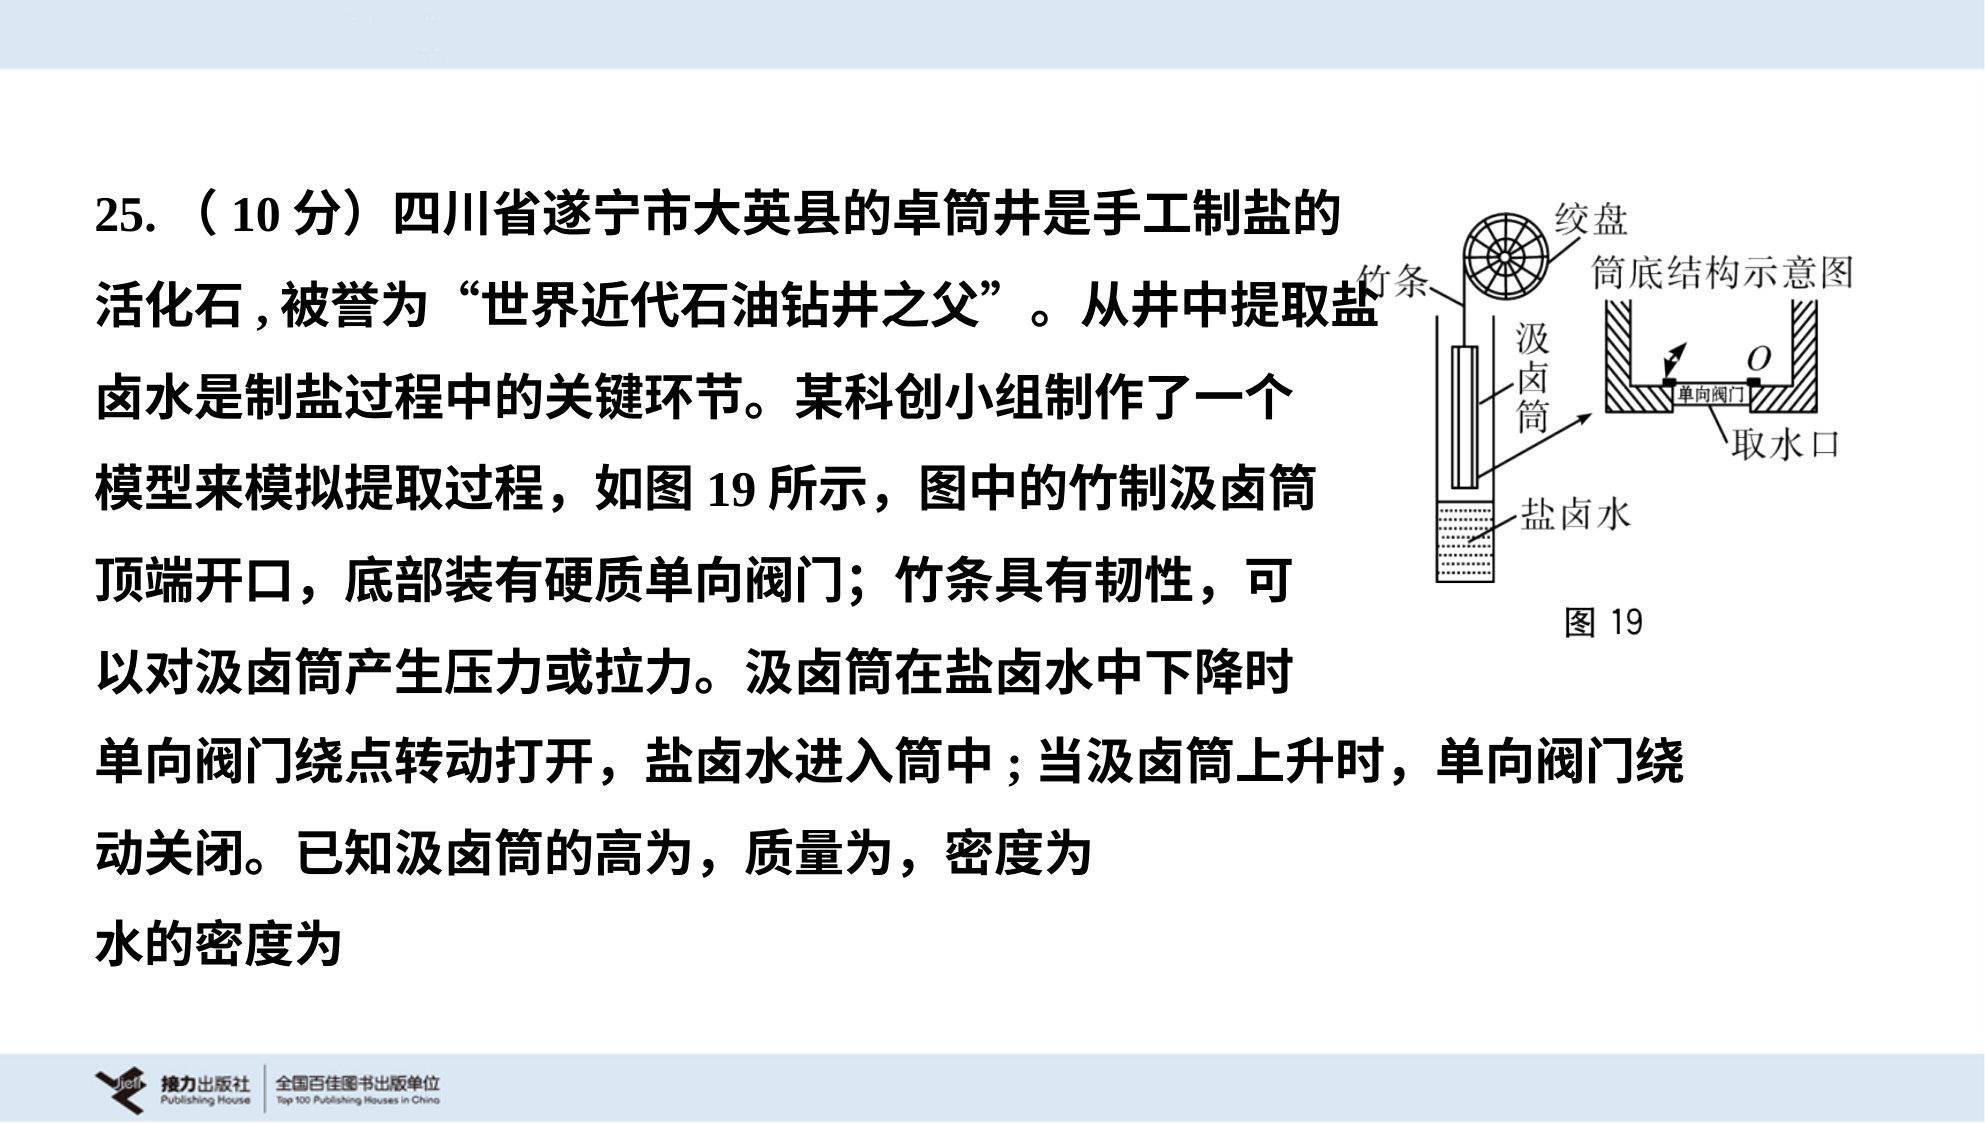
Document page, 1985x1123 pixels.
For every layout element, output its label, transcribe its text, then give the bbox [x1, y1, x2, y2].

text_box 25.（10分）四川省遂宁市大英县的卓筒井是手工制盐的 活化石,被誉为“世界近代石油钻井之父”。从井中提取盐 卤水是制盐过程中的关键环节。某科创小组制作了一个 模型来模拟提取过程，如图19所示，图中的竹制汲卤筒 顶端开口，底部装有硬质单向阀门；竹条具有韧性，可 以对汲卤筒产生压力或拉力。汲卤筒在盐卤水中下降时 [94, 150, 1319, 701]
picture [0, 0, 1985, 1122]
